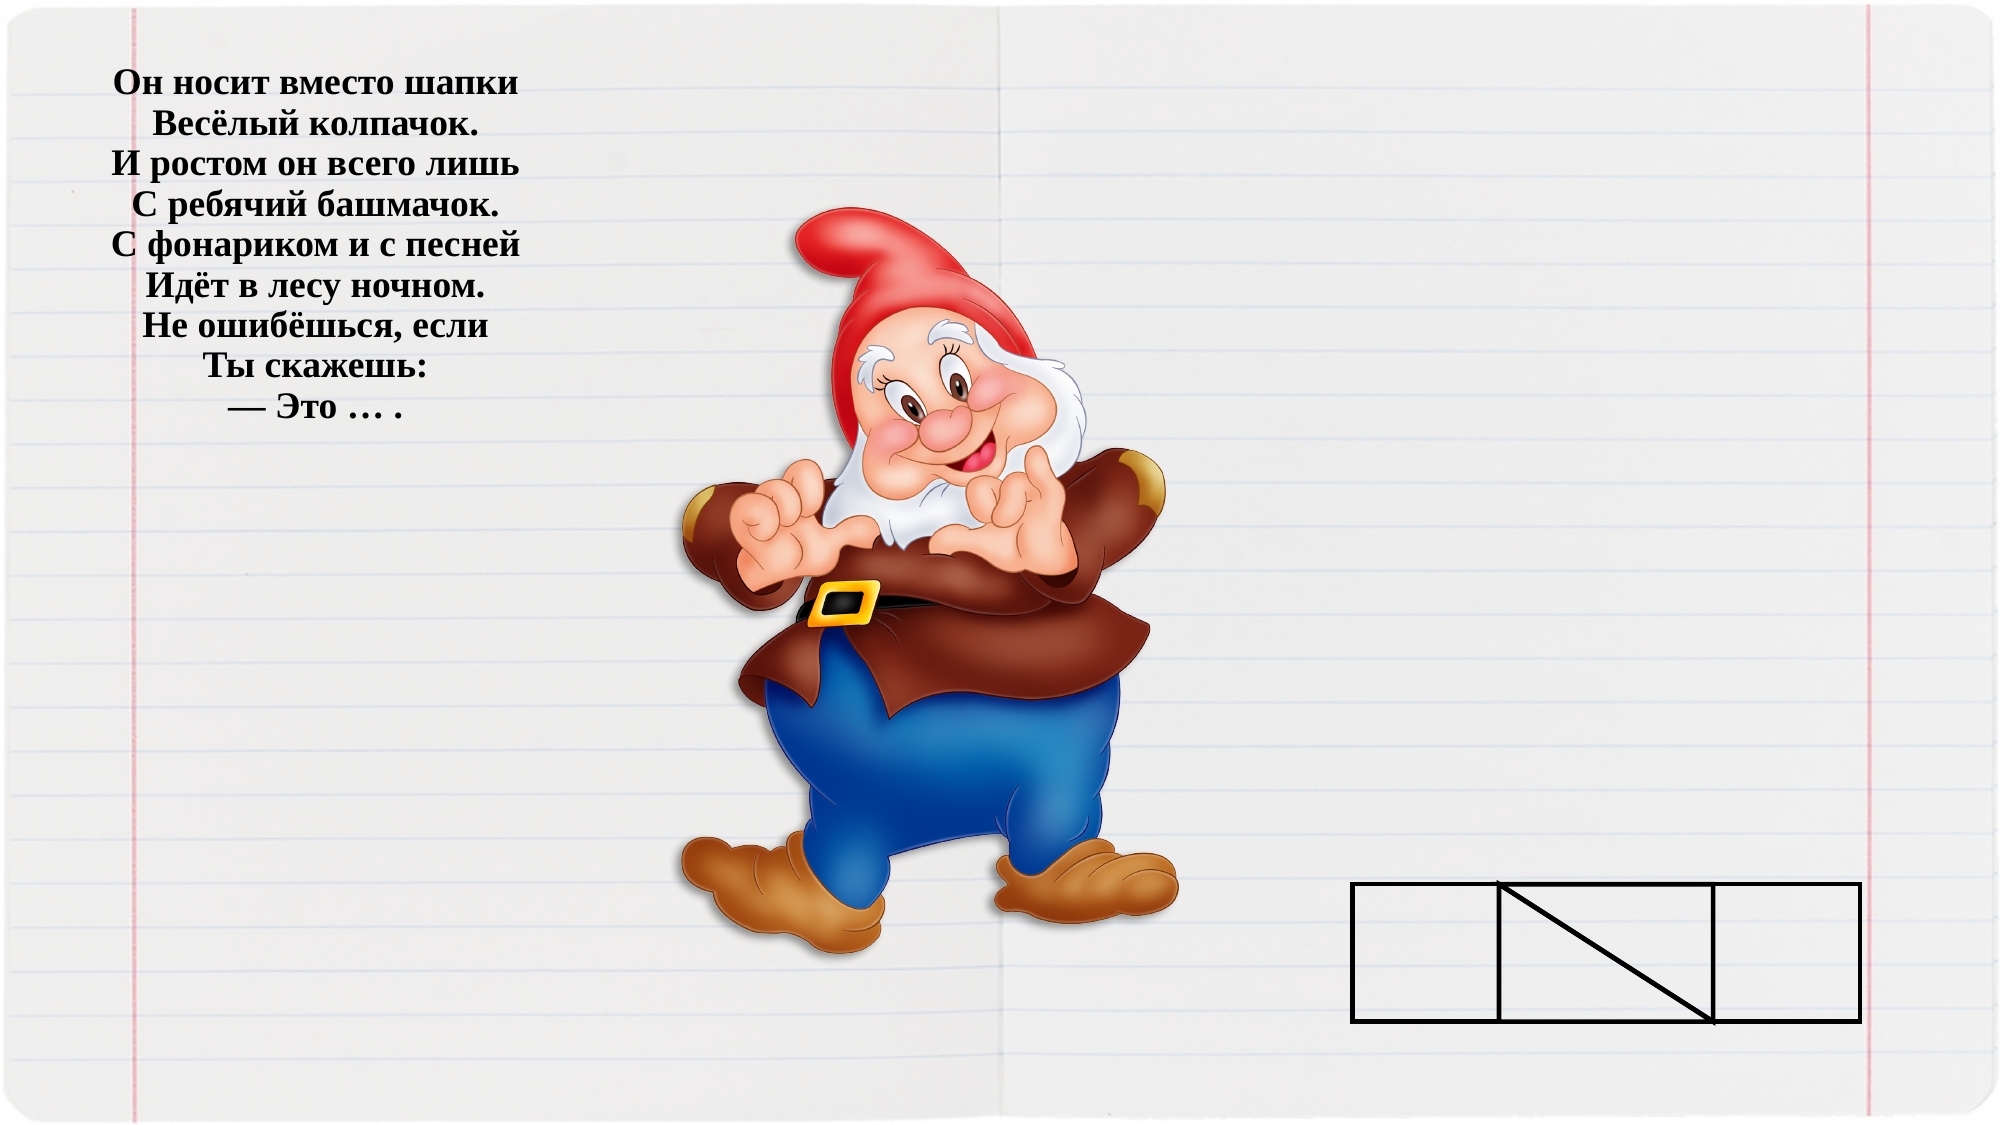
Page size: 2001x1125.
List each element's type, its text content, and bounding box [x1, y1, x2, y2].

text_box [1352, 884, 1860, 1022]
picture [660, 195, 1208, 960]
title Он носит вместо шапки Весёлый колпачок. И ростом он всего лишь С ребячий башмачок. С фонариком и с песней Идёт в лесу ночном. Не ошибёшься, если Ты скажешь: — Это … . [63, 119, 568, 479]
